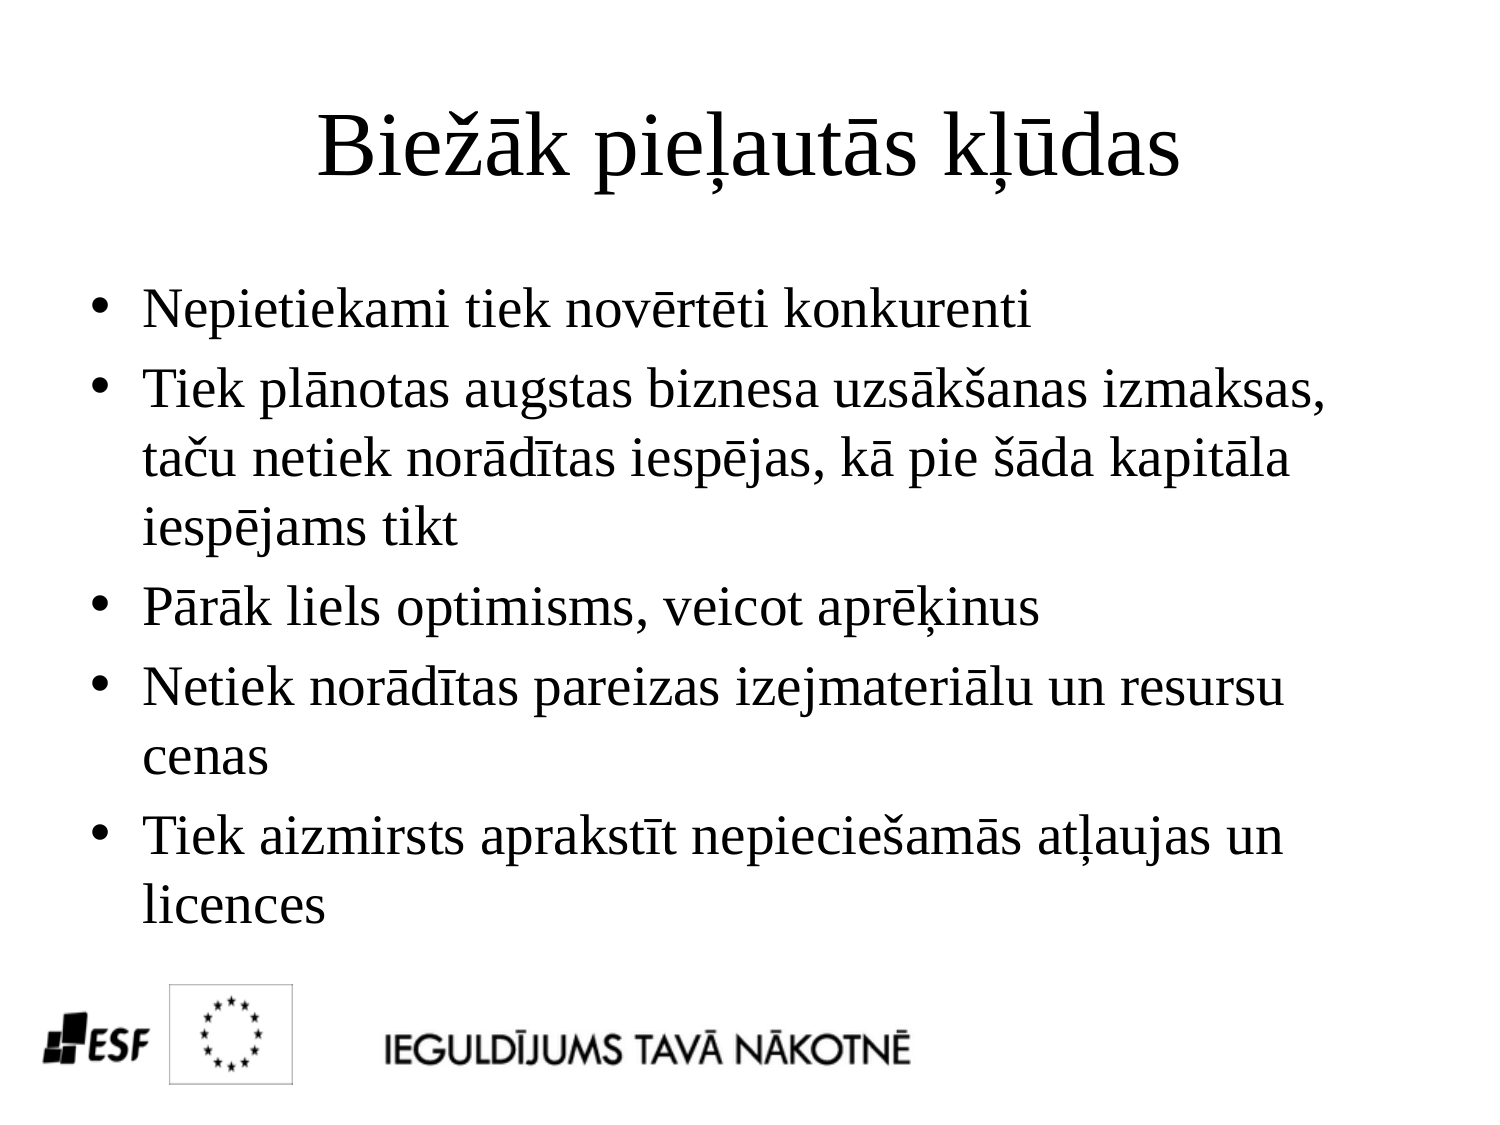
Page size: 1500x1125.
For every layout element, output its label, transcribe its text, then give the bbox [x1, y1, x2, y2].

list Nepietiekami tiek novērtēti konkurenti Tiek plānotas augstas biznesa uzsākšanas izmaksas, taču netiek norādītas iespējas, kā pie šāda kapitāla iespējams tikt Pārāk liels optimisms, veicot aprēķinus Netiek norādītas pareizas izejmateriālu un resursu cenas Tiek aizmirsts aprakstīt nepieciešamās atļaujas un licences [75, 262, 1425, 950]
picture [23, 984, 294, 1085]
picture [374, 1019, 922, 1083]
title Biežāk pieļautās kļūdas [75, 45, 1425, 233]
